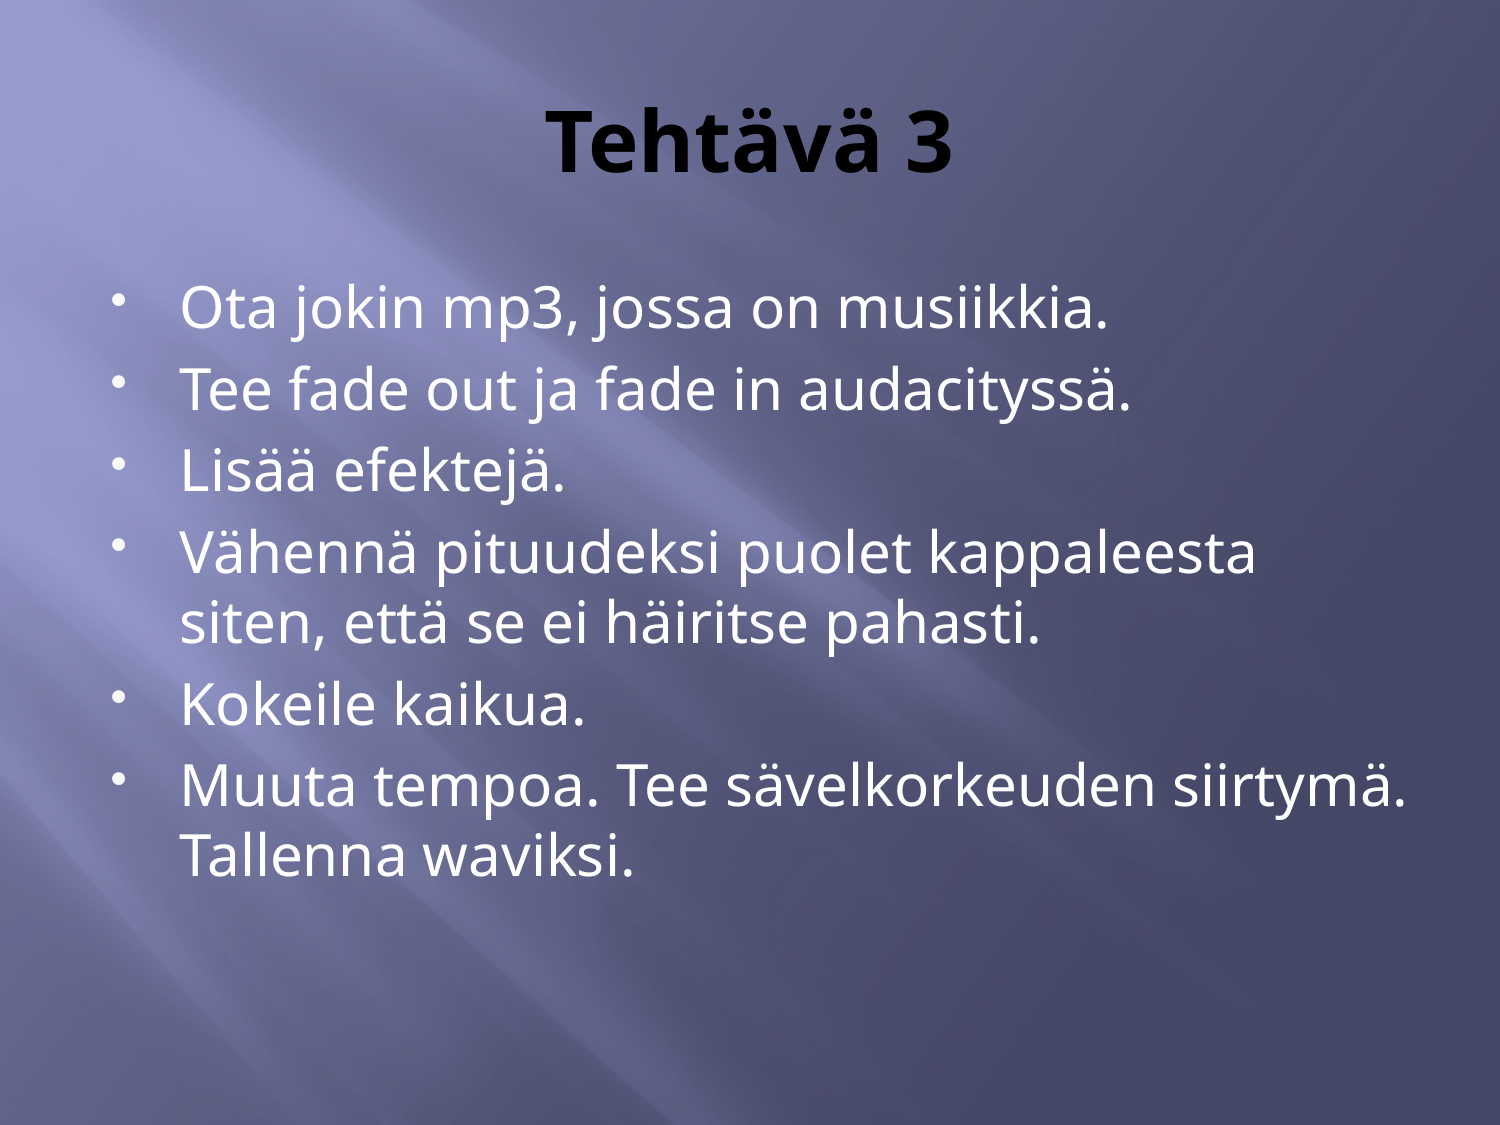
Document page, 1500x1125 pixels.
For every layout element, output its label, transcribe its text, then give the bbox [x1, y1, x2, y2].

title Tehtävä 3 [75, 45, 1425, 233]
list Ota jokin mp3, jossa on musiikkia. Tee fade out ja fade in audacityssä. Lisää efektejä. Vähennä pituudeksi puolet kappaleesta siten, että se ei häiritse pahasti. Kokeile kaikua. Muuta tempoa. Tee sävelkorkeuden siirtymä. Tallenna waviksi. [75, 262, 1425, 1035]
